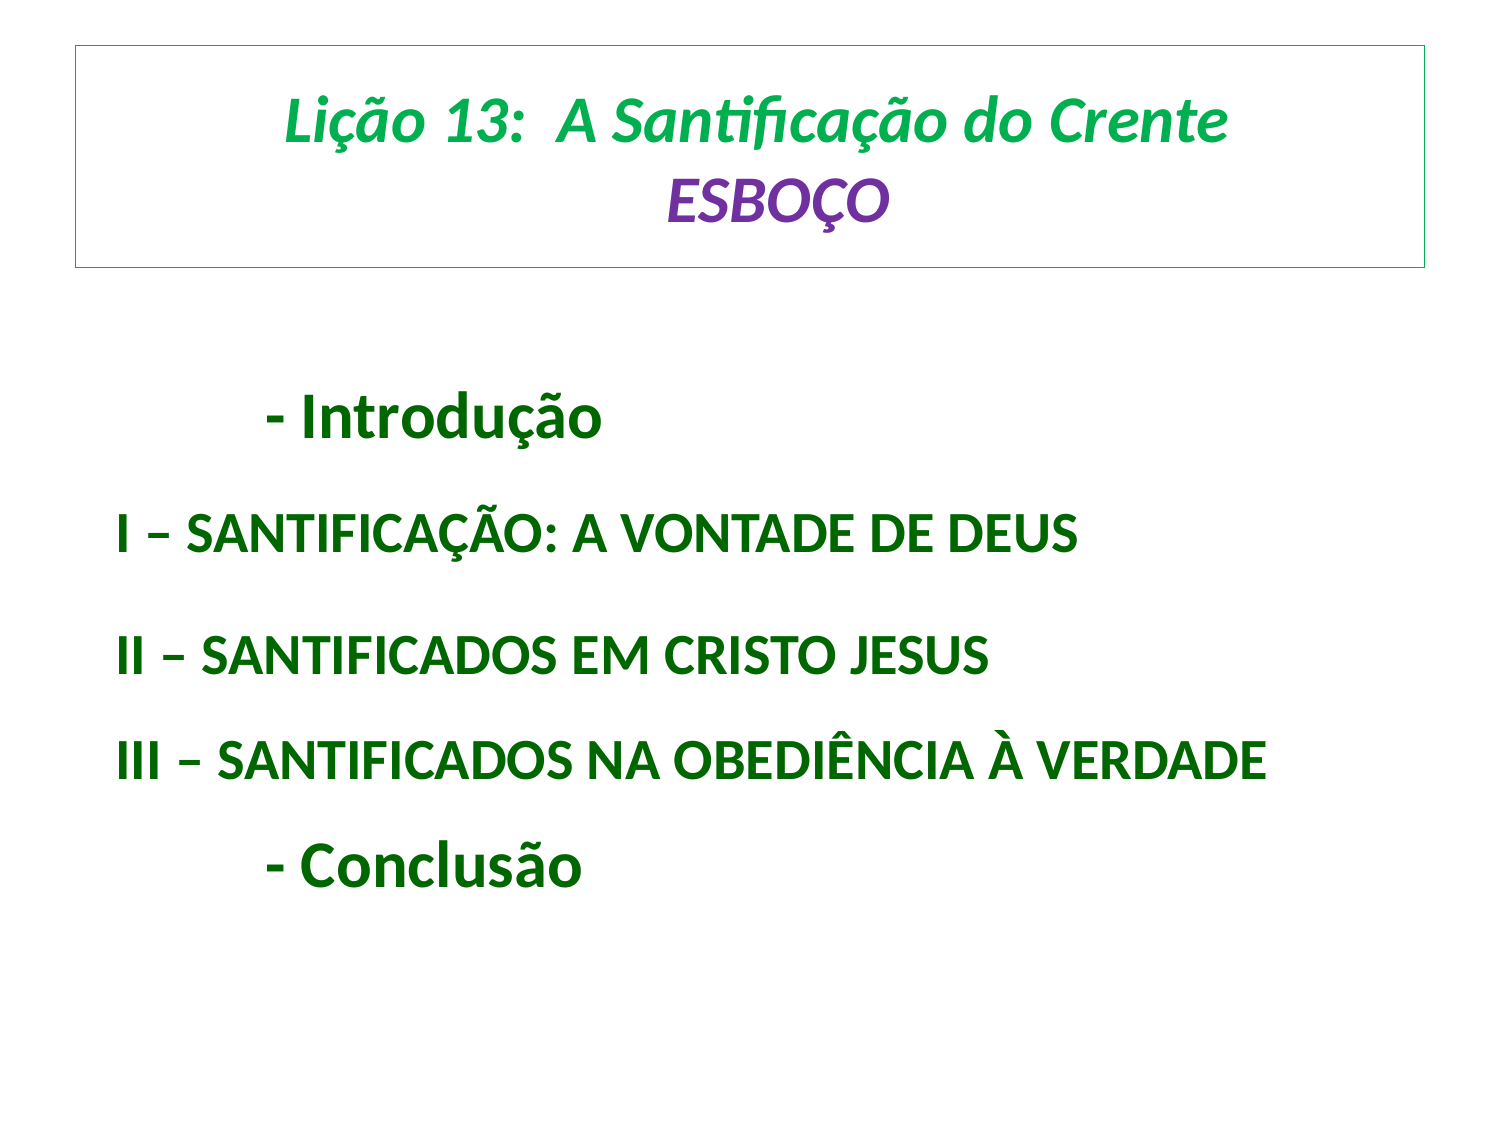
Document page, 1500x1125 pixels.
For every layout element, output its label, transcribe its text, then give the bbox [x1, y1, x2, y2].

title Lição 13: A Santificação do Crente ESBOÇO [75, 45, 1425, 268]
list - Introdução I – SANTIFICAÇÃO: A VONTADE DE DEUS II – SANTIFICADOS EM CRISTO JESUS III – SANTIFICADOS NA OBEDIÊNCIA À VERDADE - Conclusão [100, 314, 1424, 975]
